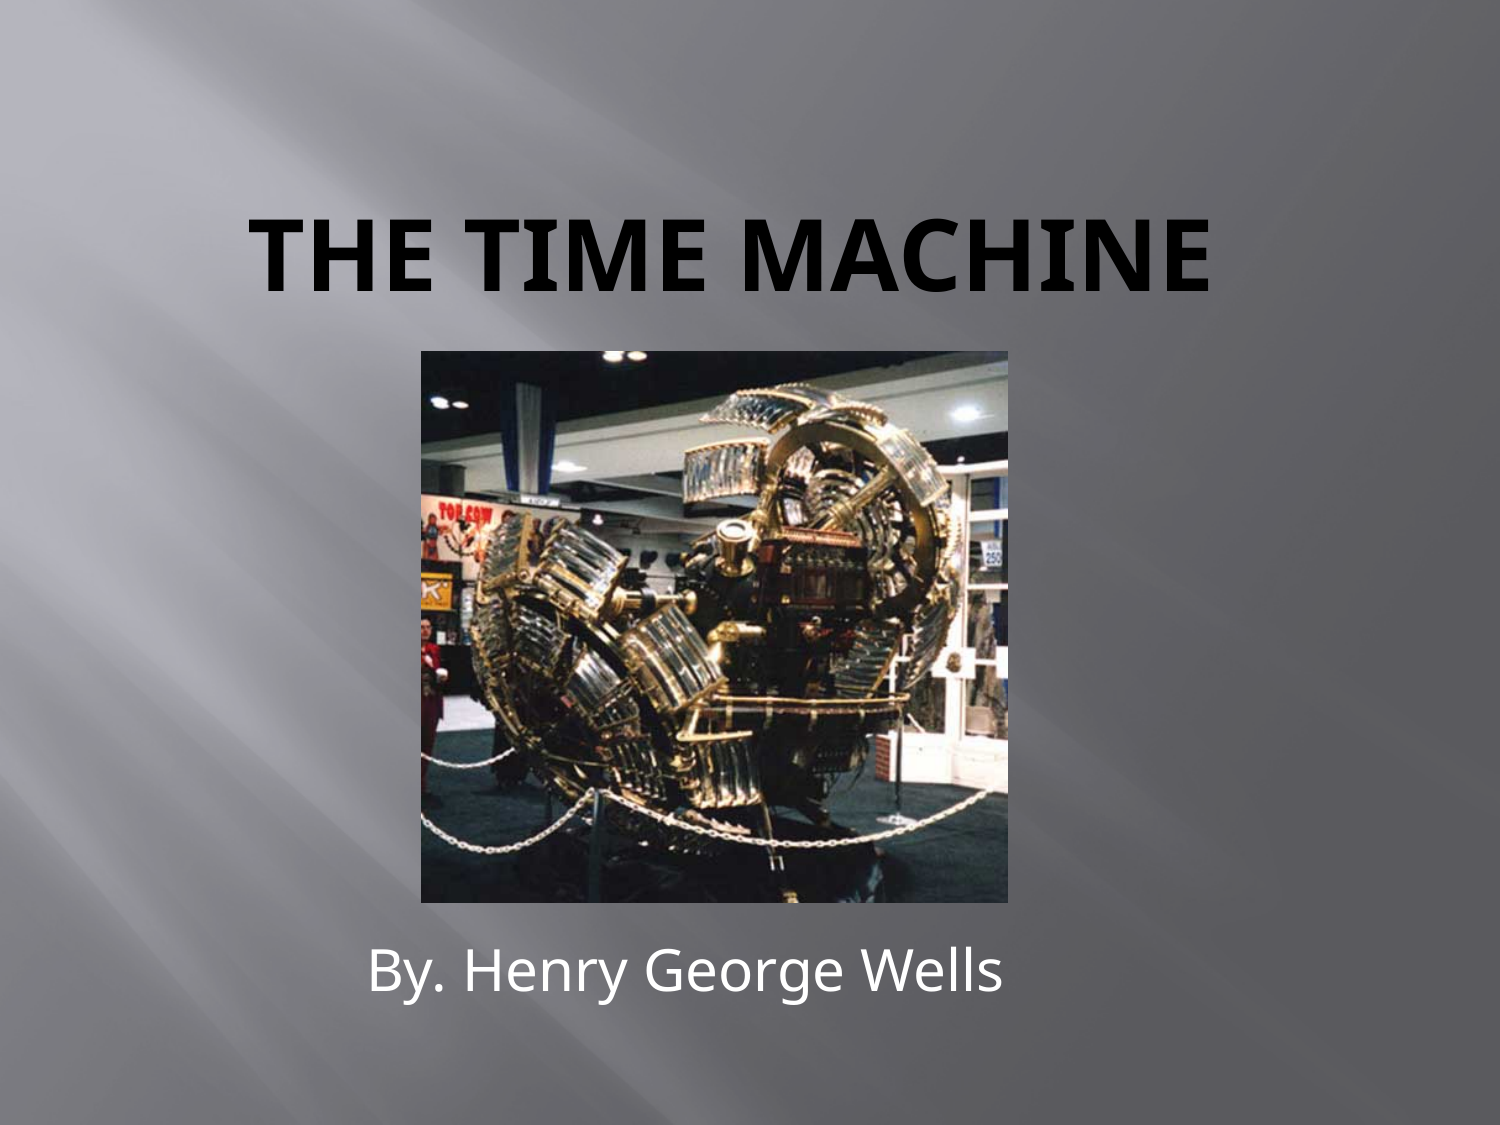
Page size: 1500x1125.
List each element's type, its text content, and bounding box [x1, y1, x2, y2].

picture [421, 351, 1008, 904]
title The Time machine [93, 70, 1369, 312]
subtitle By. Henry George Wells [175, 925, 1226, 1125]
